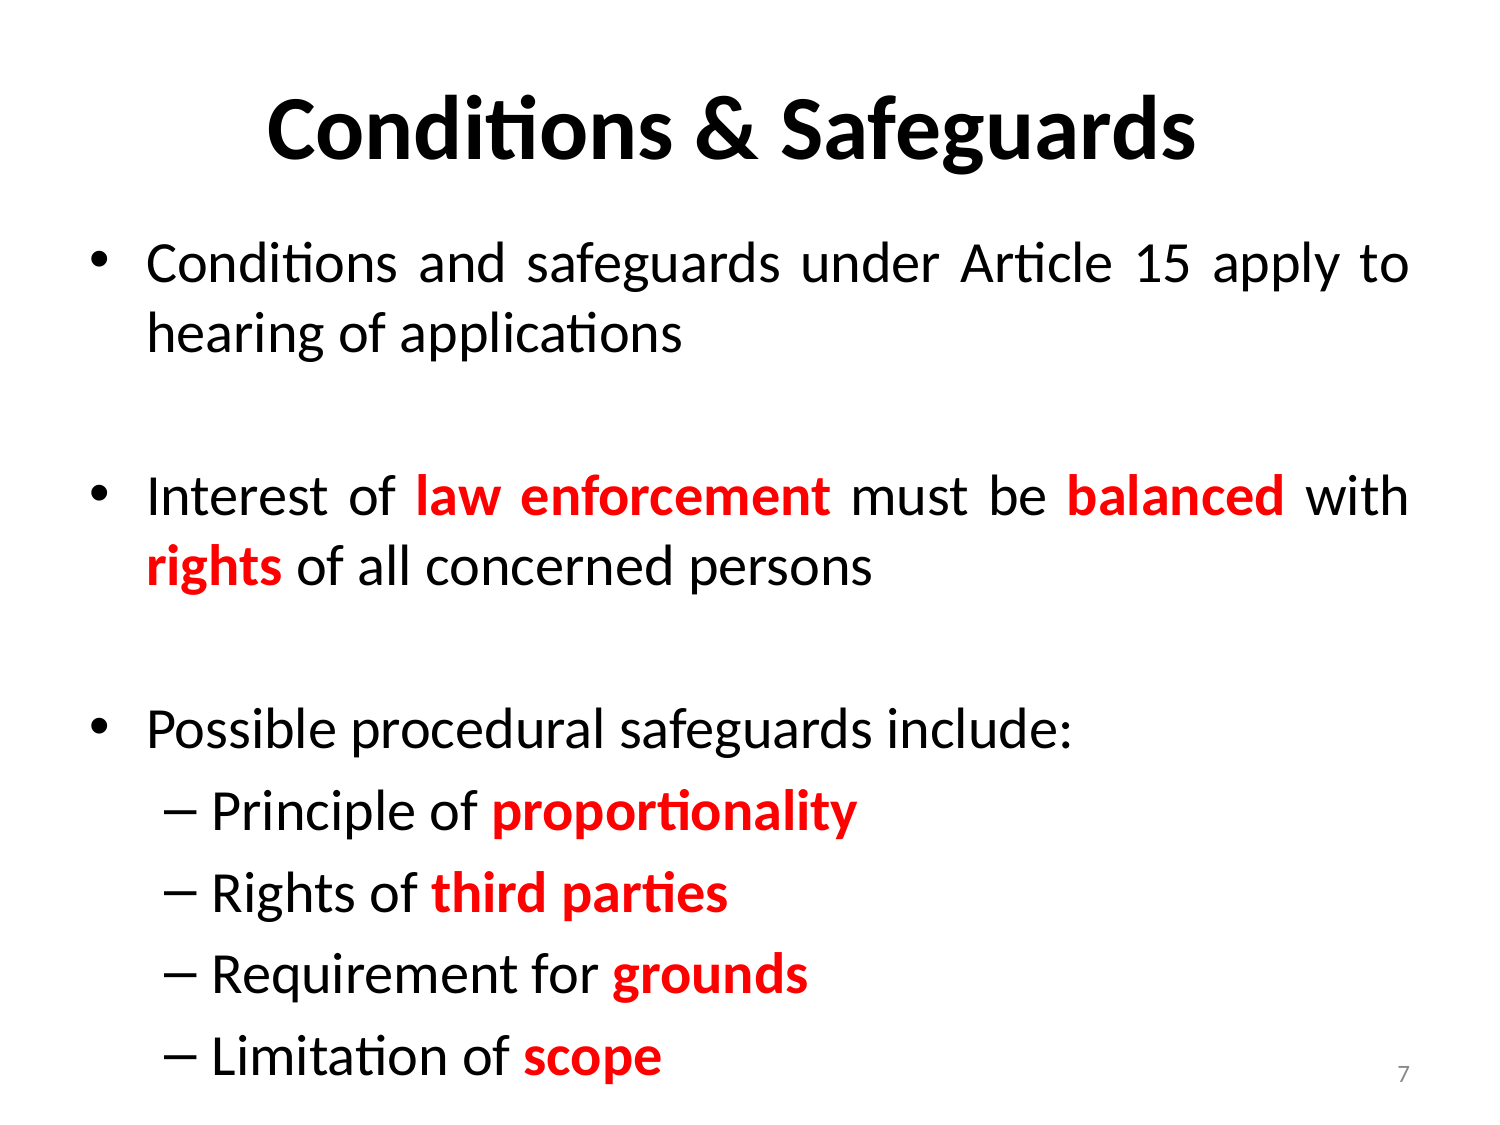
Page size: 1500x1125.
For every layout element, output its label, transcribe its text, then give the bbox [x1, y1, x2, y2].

title Conditions & Safeguards [57, 28, 1408, 217]
slide_number 7 [1074, 1042, 1425, 1103]
text_box Conditions and safeguards under Article 15 apply to hearing of applications Interest of law enforcement must be balanced with rights of all concerned persons Possible procedural safeguards include: Principle of proportionality Rights of third parties Requirement for grounds Limitation of scope [74, 216, 1425, 959]
